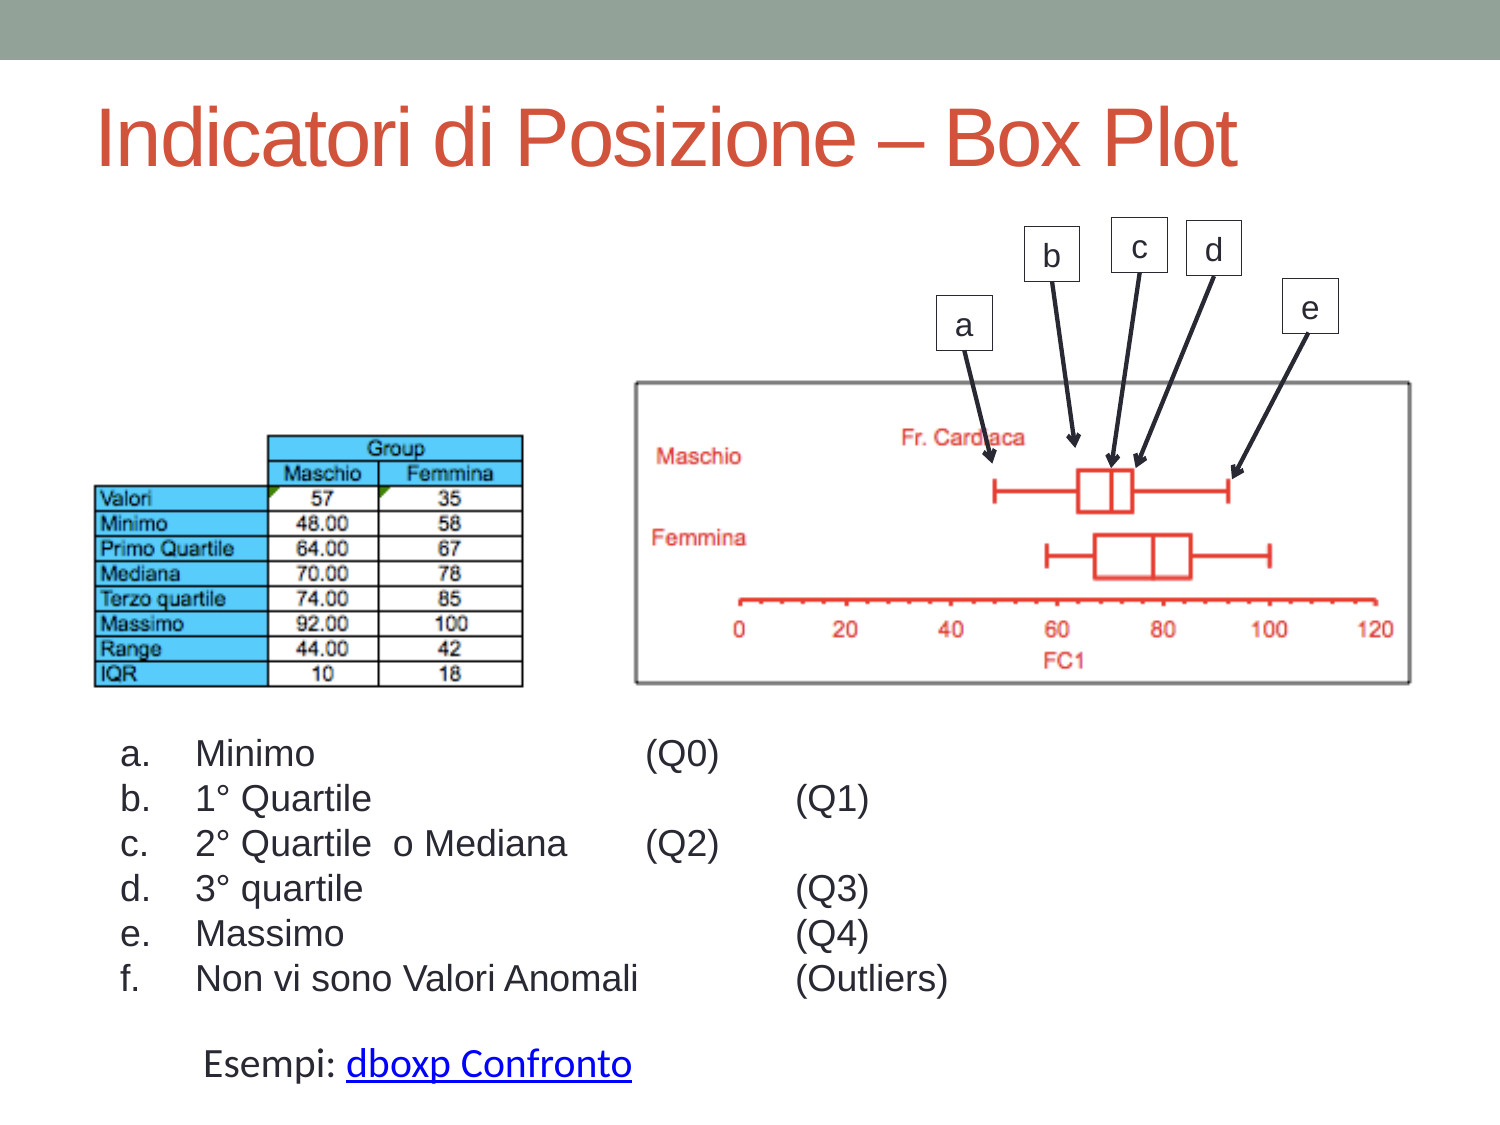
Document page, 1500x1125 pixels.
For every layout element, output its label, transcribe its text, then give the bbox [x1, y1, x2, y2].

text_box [935, 217, 1339, 480]
text_box Minimo (Q0) 1° Quartile (Q1) 2° Quartile o Mediana (Q2) 3° quartile (Q3) Massimo (Q4) Non vi sono Valori Anomali (Outliers) [105, 721, 1441, 1006]
text_box Esempi: dboxp Confronto [188, 1028, 846, 1093]
picture [57, 353, 1432, 713]
title Indicatori di Posizione – Box Plot [79, 62, 1430, 204]
